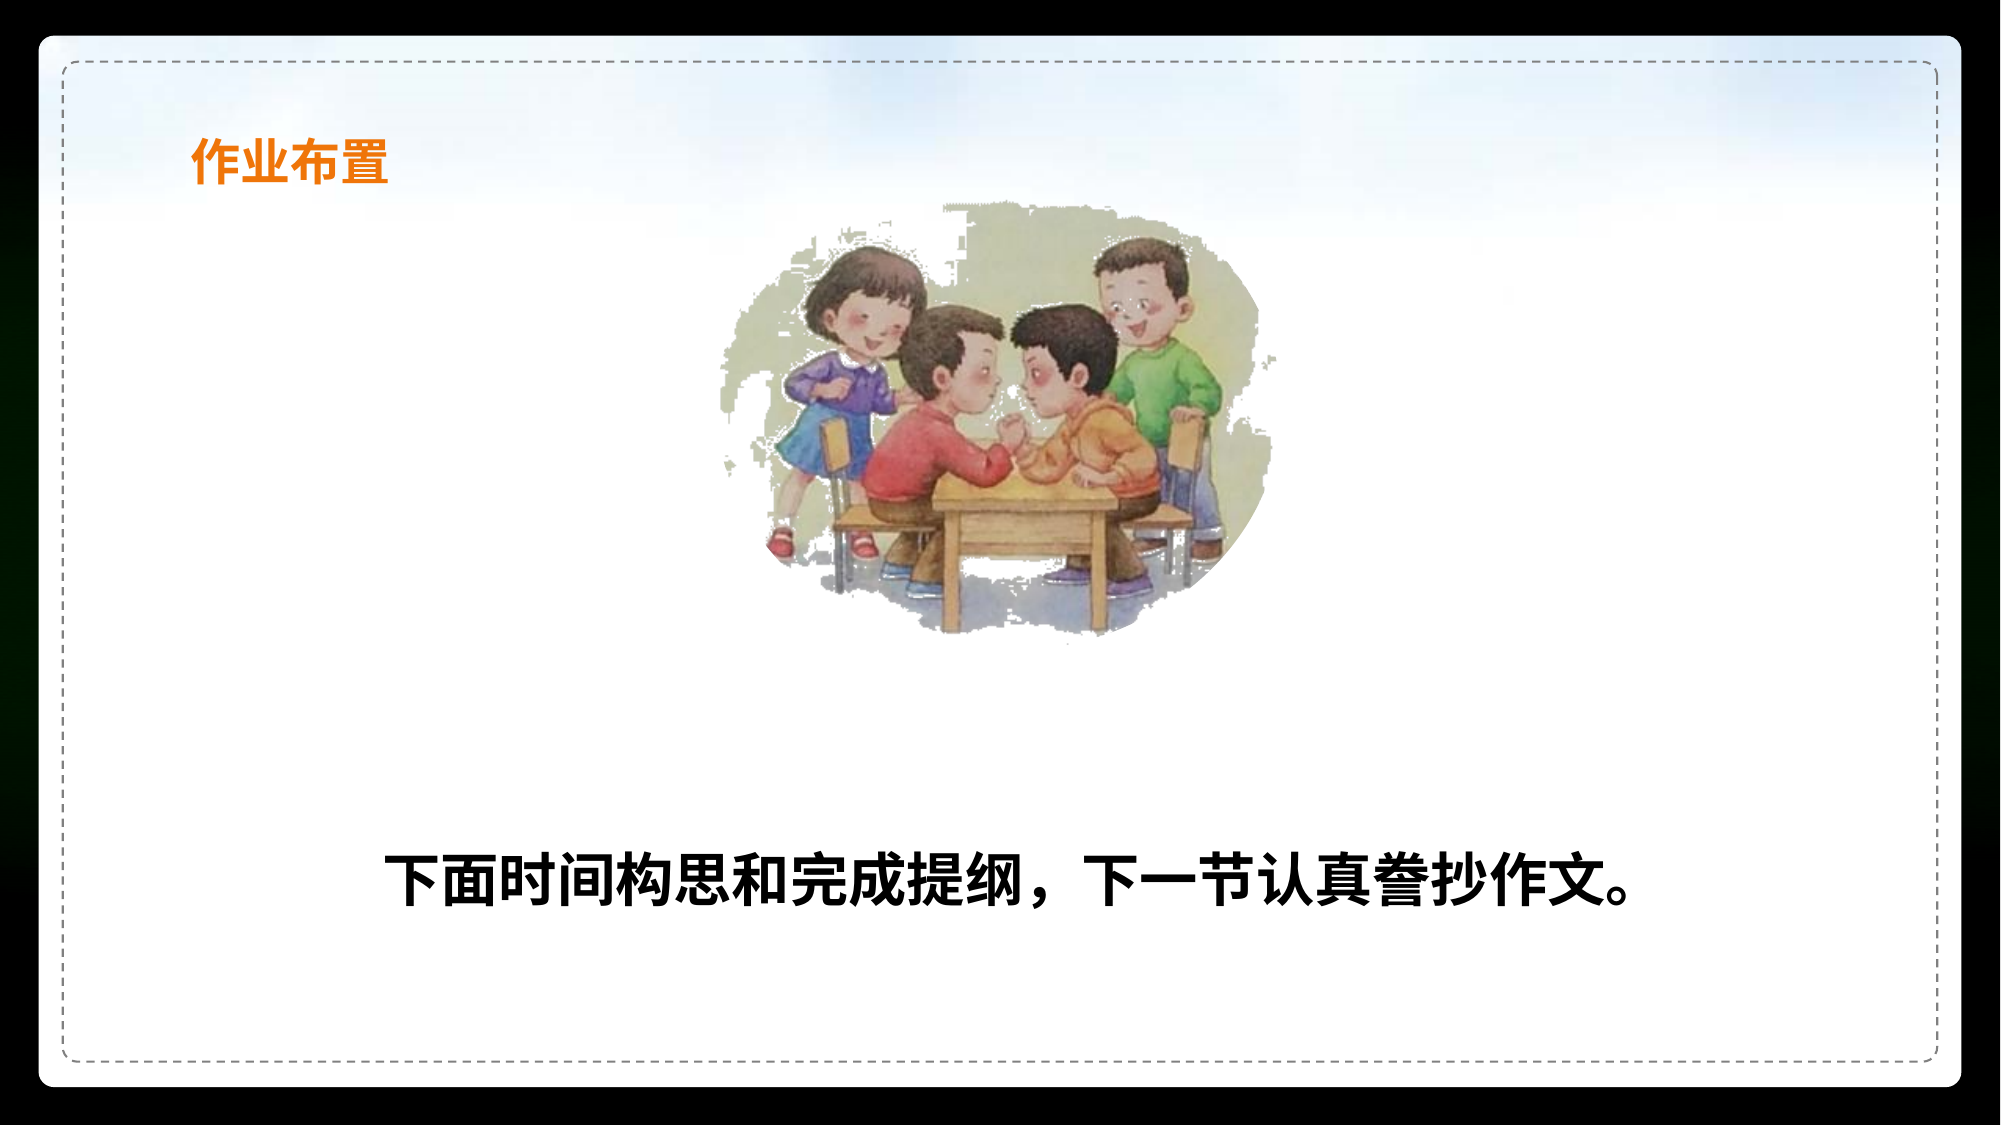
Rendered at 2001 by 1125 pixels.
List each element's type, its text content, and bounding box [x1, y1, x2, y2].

picture [0, 0, 2001, 1125]
text_box 下面时间构思和完成提纲，下一节认真誊抄作文。 [270, 801, 1958, 921]
text_box 作业布置 [175, 123, 406, 199]
